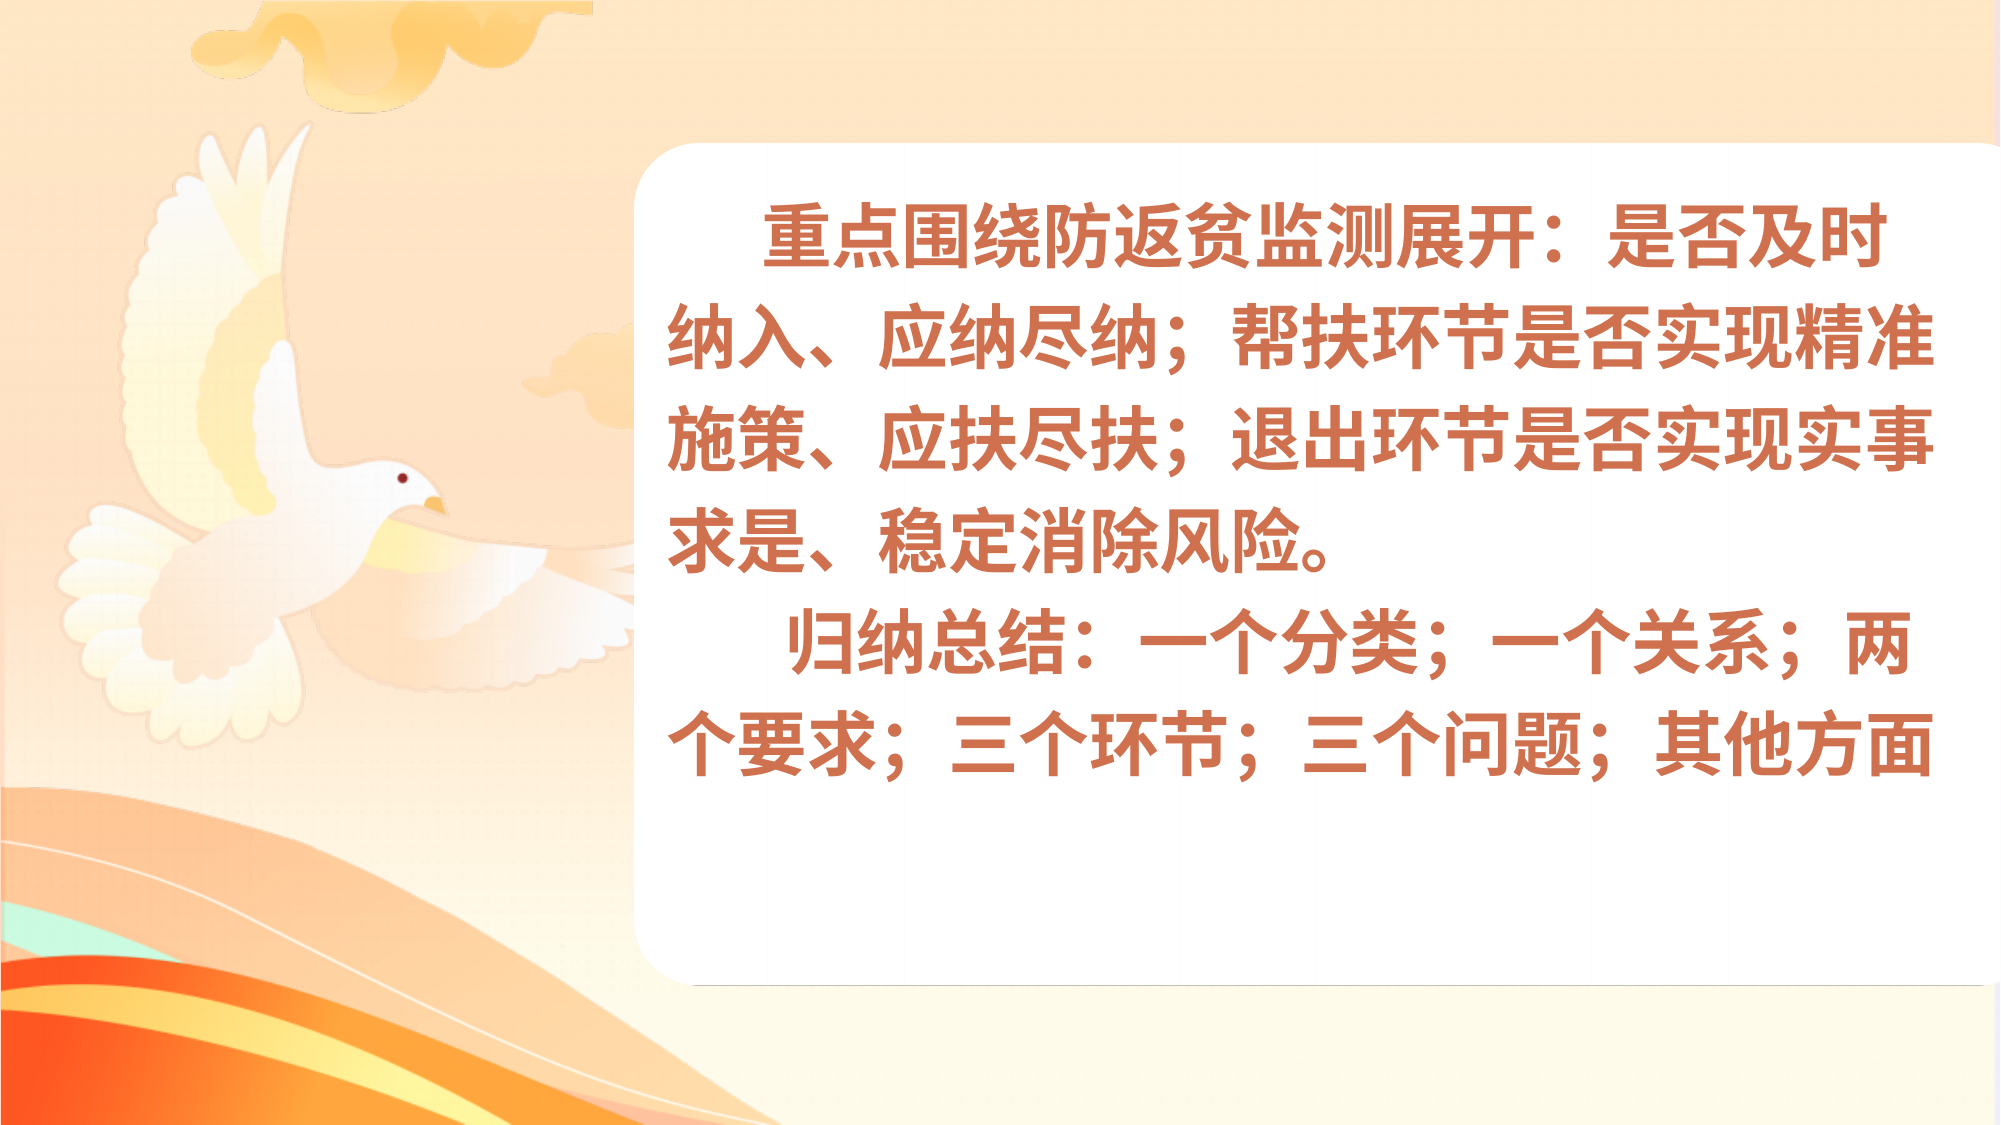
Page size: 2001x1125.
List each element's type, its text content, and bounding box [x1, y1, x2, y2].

text_box 重点围绕防返贫监测展开：是否及时纳入、应纳尽纳；帮扶环节是否实现精准施策、应扶尽扶；退出环节是否实现实事求是、稳定消除风险。 归纳总结：一个分类；一个关系；两个要求；三个环节；三个问题；其他方面 [651, 116, 1968, 869]
picture [0, 0, 2001, 1125]
